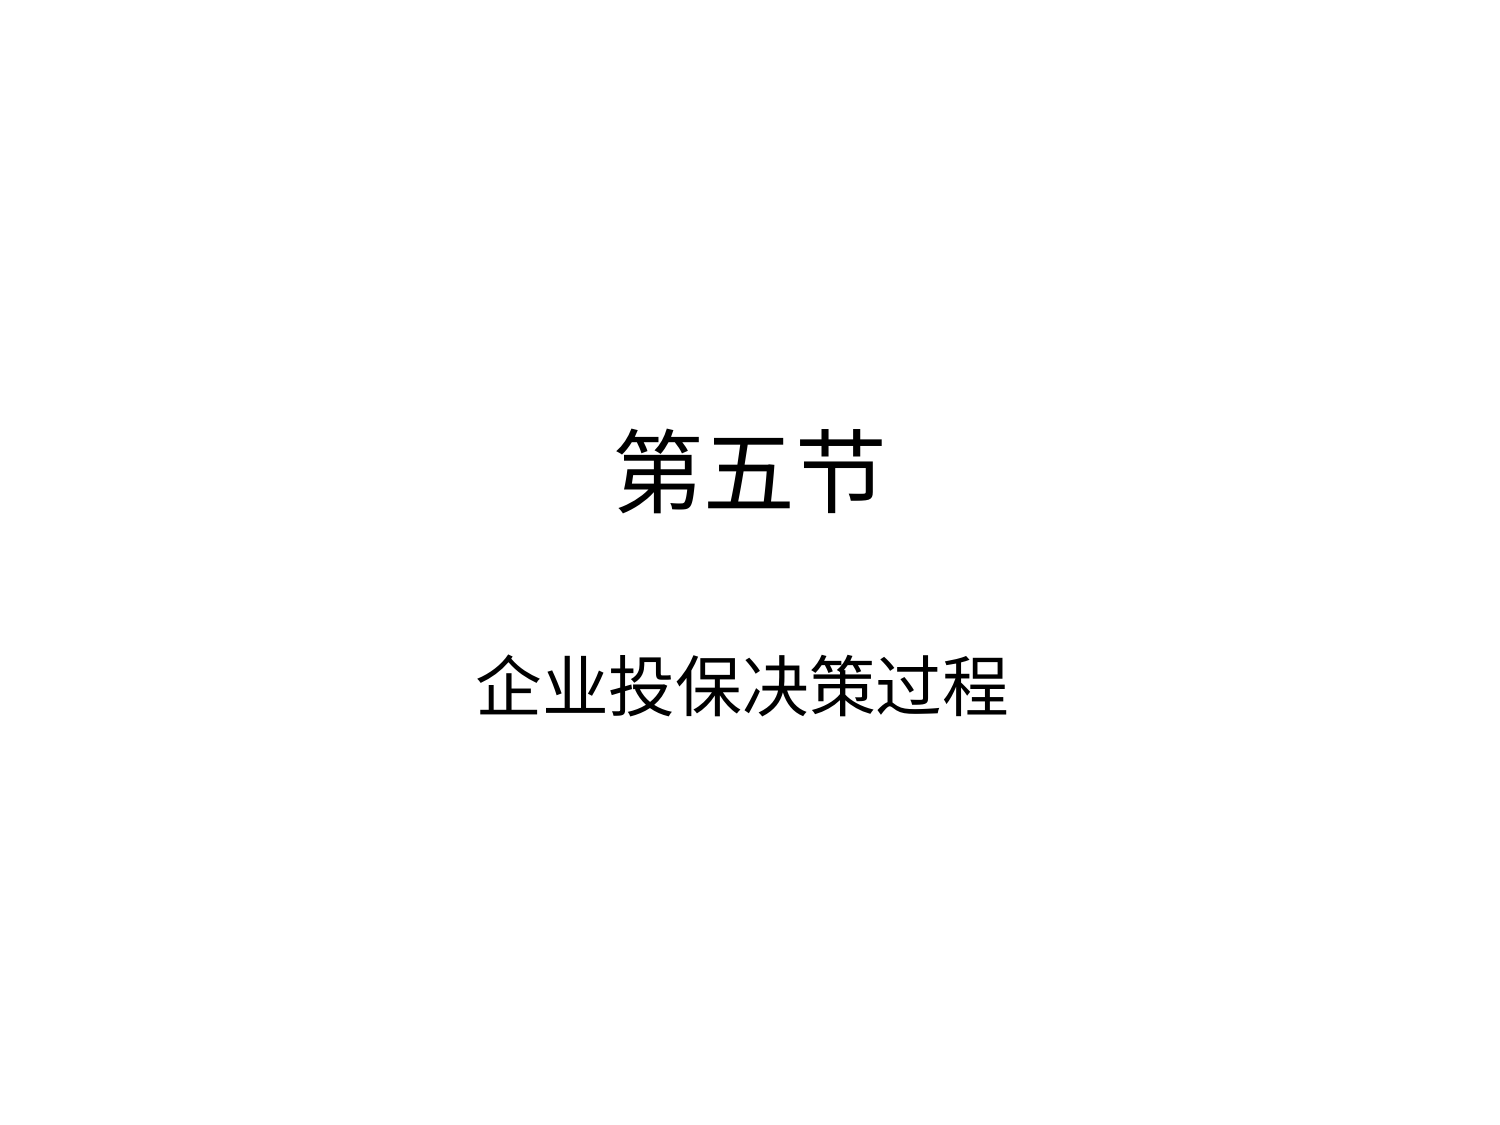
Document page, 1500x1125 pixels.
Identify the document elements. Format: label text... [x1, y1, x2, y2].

title 第五节 [112, 349, 1388, 591]
subtitle 企业投保决策过程 [225, 637, 1275, 925]
